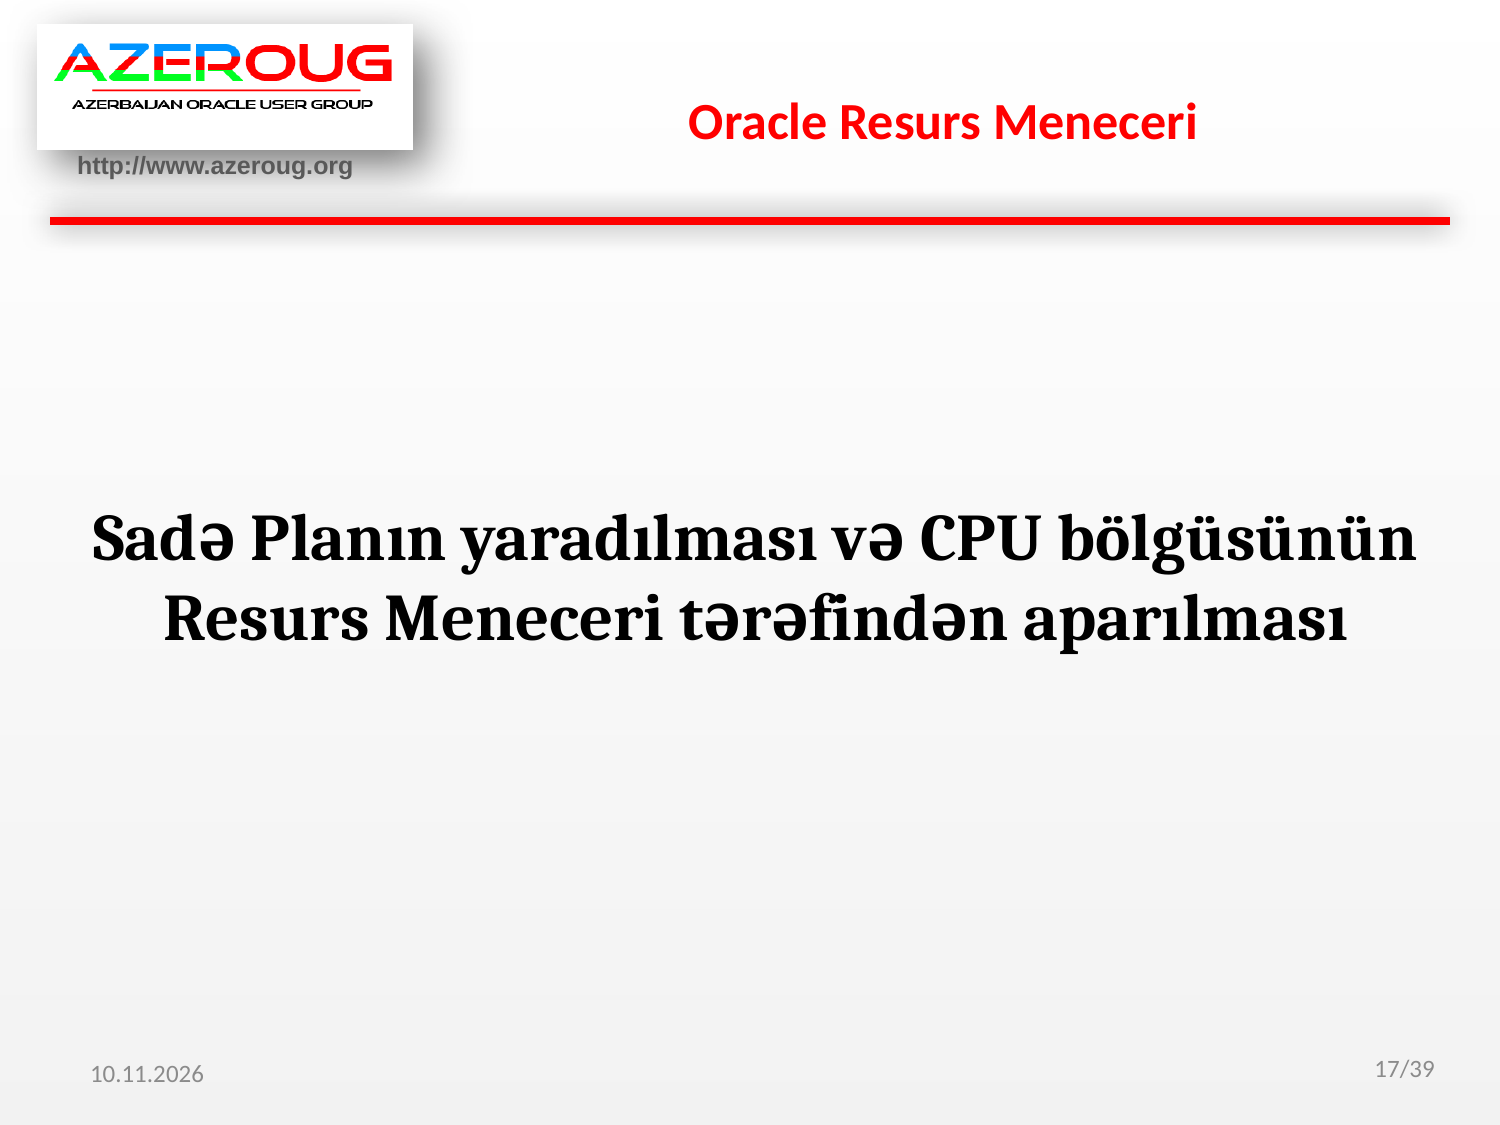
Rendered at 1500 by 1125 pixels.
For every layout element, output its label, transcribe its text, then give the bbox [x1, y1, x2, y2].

text_box Sadə Planın yaradılması və CPU bölgüsünün Resurs Meneceri tərəfindən aparılması [49, 486, 1463, 662]
text_box [0, 237, 1500, 1125]
title Oracle Resurs Meneceri [487, 49, 1401, 188]
picture [50, 217, 1450, 225]
picture [37, 24, 413, 150]
